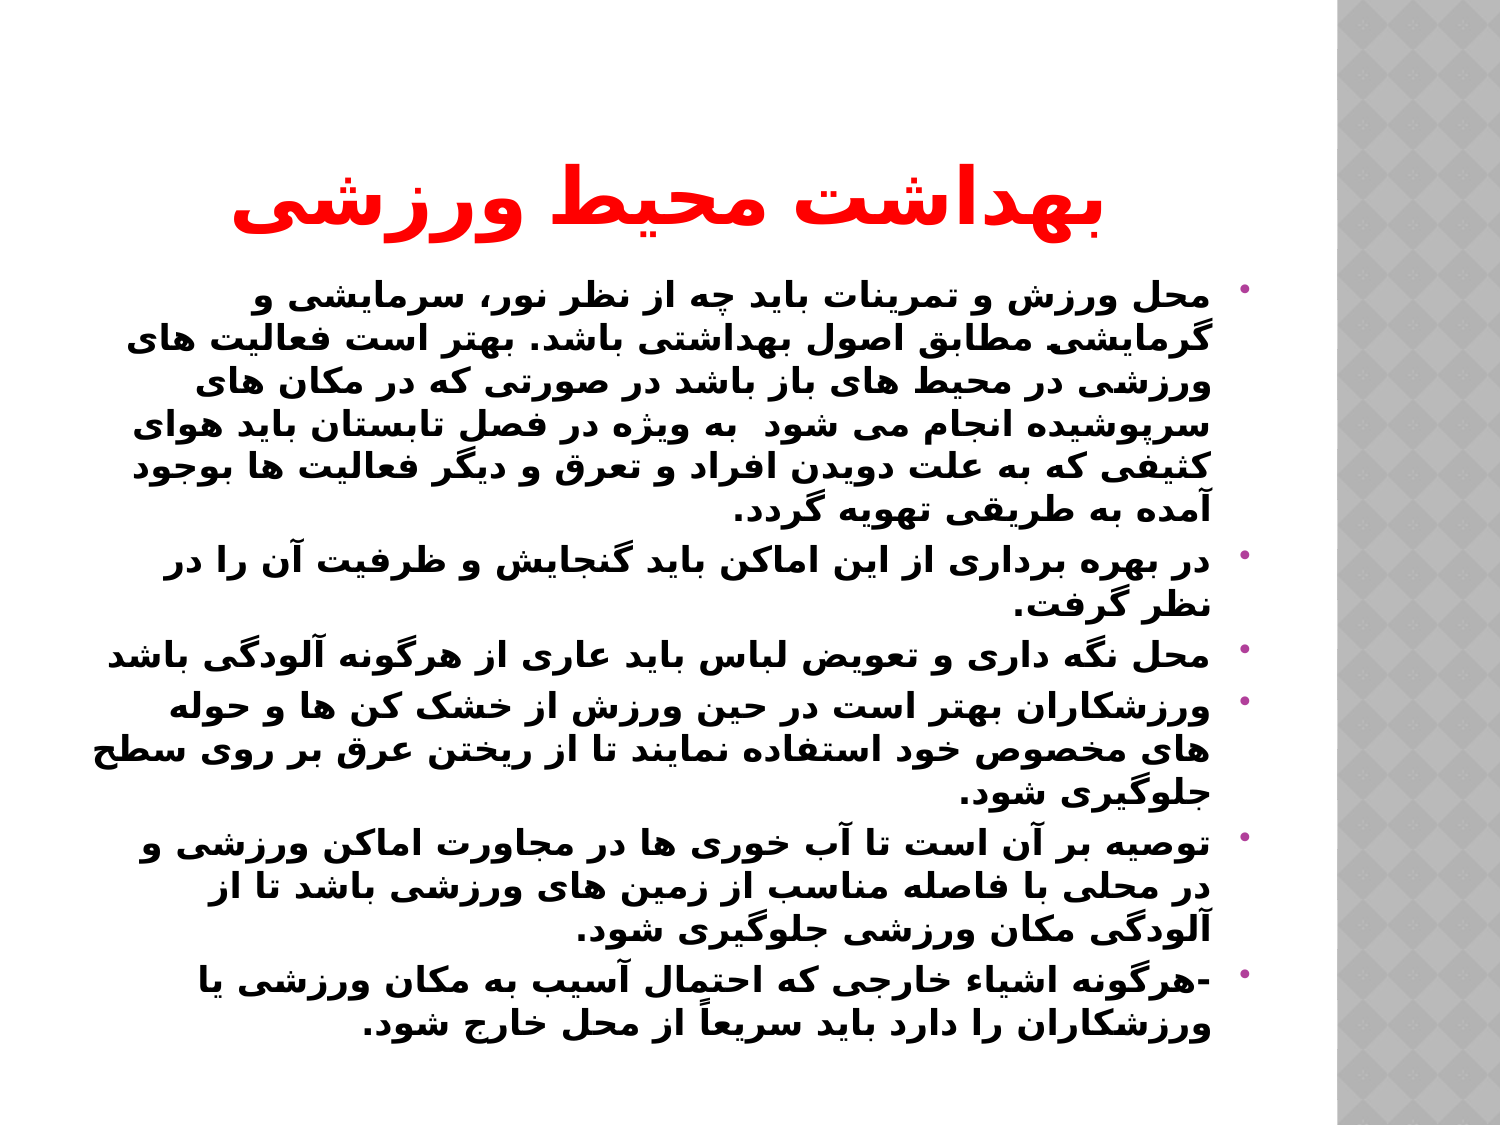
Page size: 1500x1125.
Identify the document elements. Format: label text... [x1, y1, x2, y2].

list محل ورزش و تمرینات باید چه از نظر نور، سرمایشی و گرمایشی مطابق اصول بهداشتی باشد. بهتر است فعالیت های ورزشی در محیط های باز باشد در صورتی که در مکان های سرپوشیده انجام می شود به ویژه در فصل تابستان باید هوای کثیفی که به علت دویدن افراد و تعرق و دیگر فعالیت ها بوجود آمده به طریقی تهویه گردد. در بهره برداری از این اماکن باید گنجایش و ظرفیت آن را در نظر گرفت. محل نگه داری و تعویض لباس باید عاری از هرگونه آلودگی باشد ورزشکاران بهتر است در حين ورزش از خشک کن ها و حوله های مخصوص خود استفاده نمایند تا از ریختن عرق بر روی سطح جلوگيری شود. توصيه بر آن است تا آب خوری ها در مجاورت اماکن ورزشی و در محلی با فاصله مناسب از زمين های ورزشی باشد تا از آلودگی مکان ورزشی جلوگيری شود. -هرگونه اشياء خارجی که احتمال آسيب به مکان ورزشی یا ورزشکاران را دارد باید سریعاً از محل خارج شود. [75, 264, 1263, 1059]
title بهداشت محیط ورزشی [75, 52, 1263, 240]
